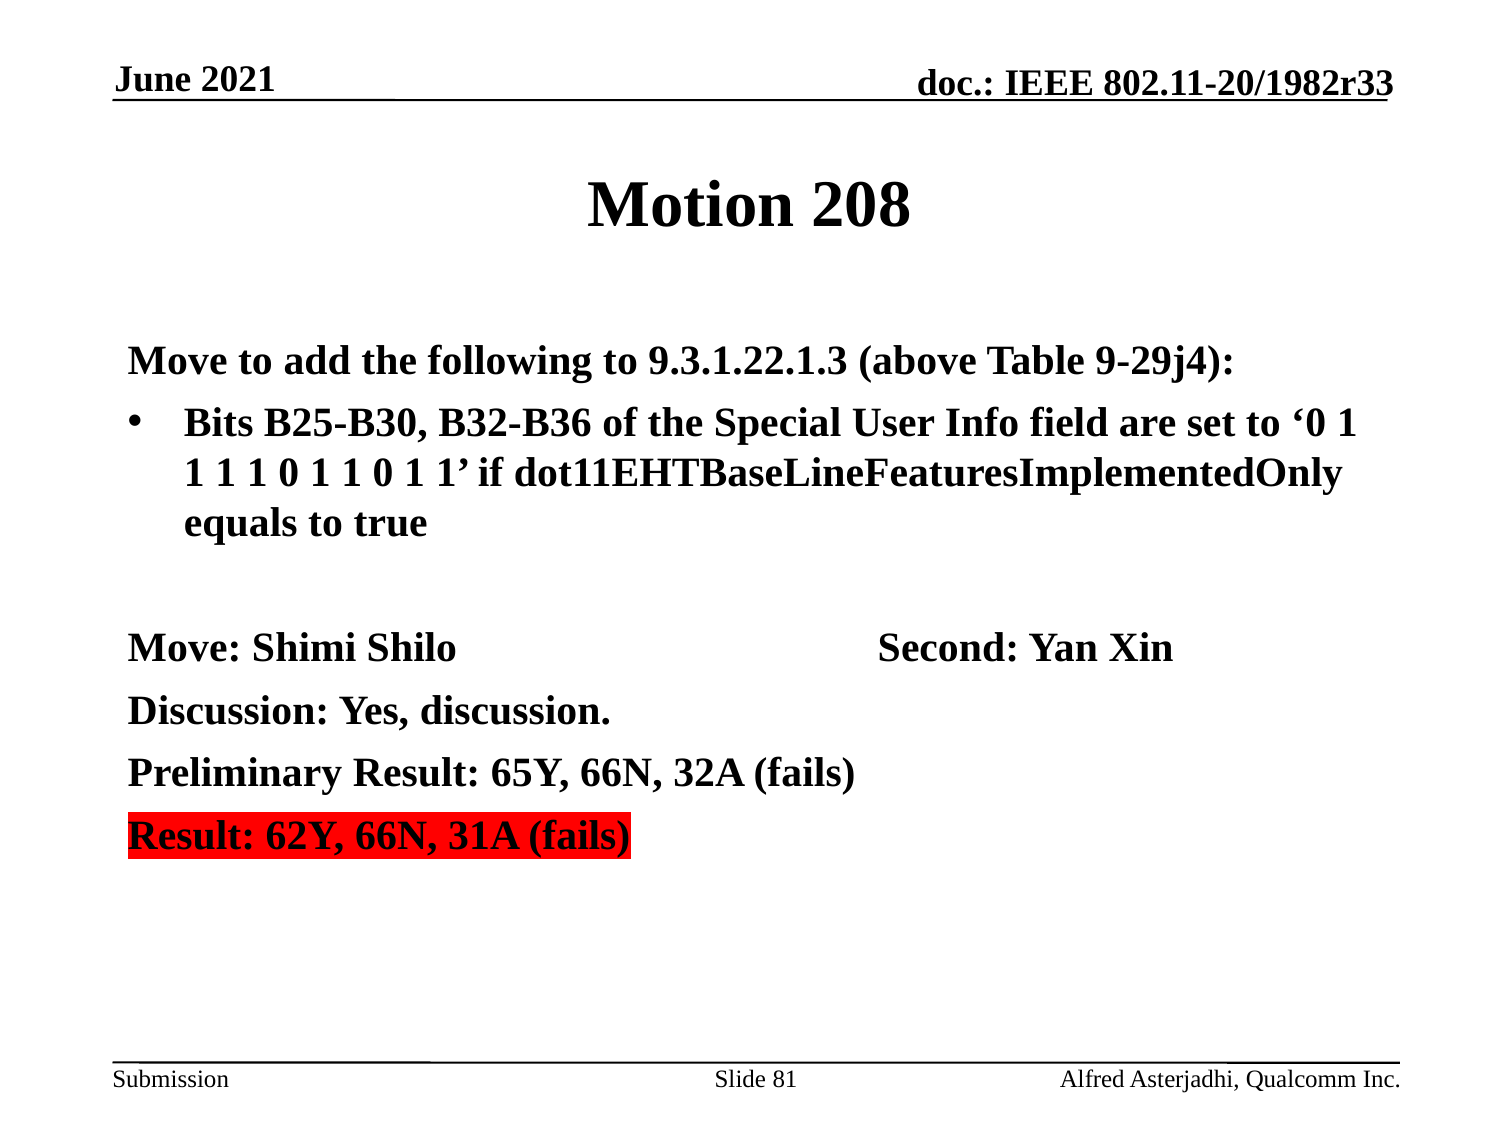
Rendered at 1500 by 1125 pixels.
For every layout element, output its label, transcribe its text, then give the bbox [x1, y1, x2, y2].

list Move to add the following to 9.3.1.22.1.3 (above Table 9-29j4): Bits B25-B30, B32-B36 of the Special User Info field are set to ‘0 1 1 1 1 0 1 1 0 1 1’ if dot11EHTBaseLineFeaturesImplementedOnly equals to true Move: Shimi Shilo Second: Yan Xin Discussion: Yes, discussion. Preliminary Result: 65Y, 66N, 32A (fails) Result: 62Y, 66N, 31A (fails) [112, 324, 1388, 1000]
title Motion 208 [112, 112, 1388, 288]
footer Alfred Asterjadhi, Qualcomm Inc. [878, 1061, 1402, 1093]
slide_number Slide 81 [712, 1061, 800, 1123]
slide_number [114, 54, 423, 100]
